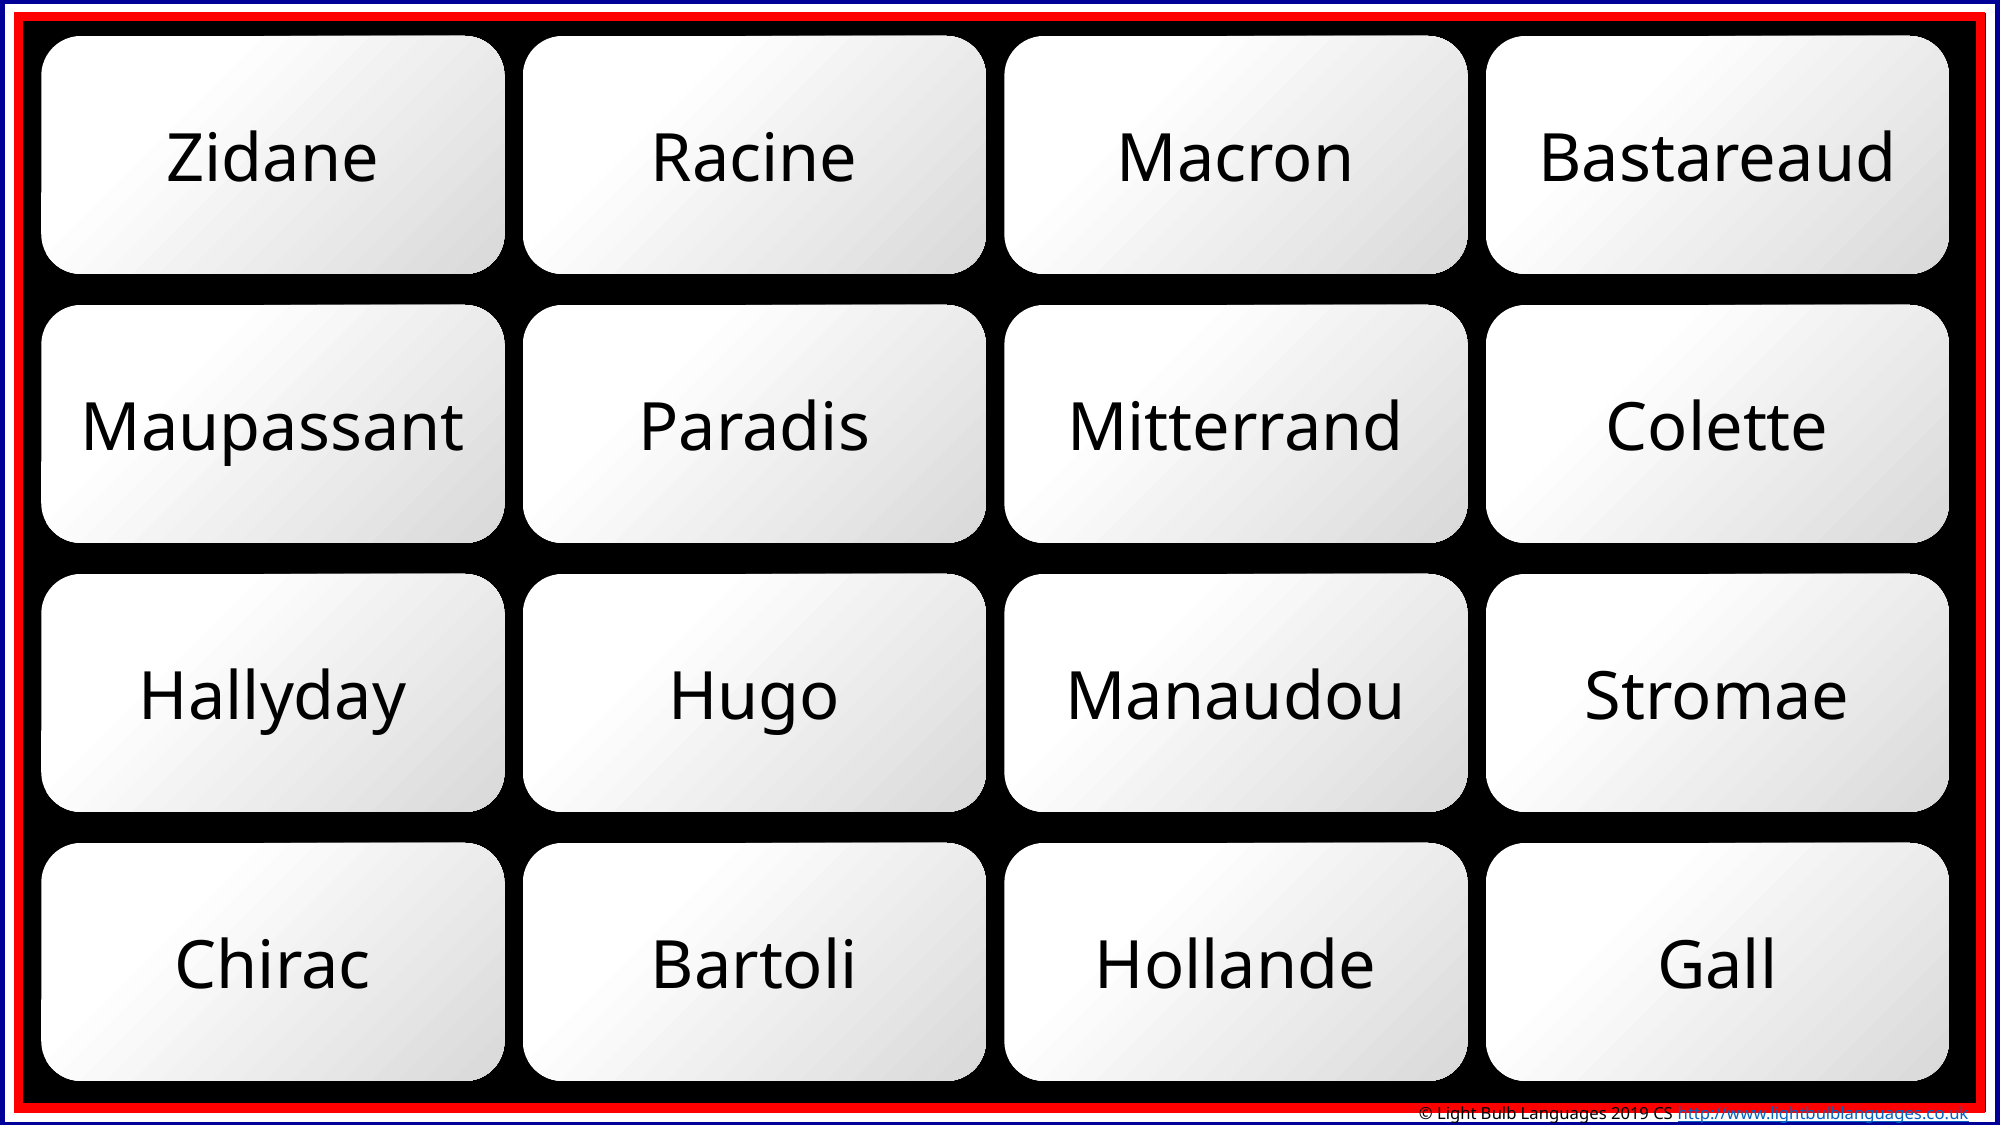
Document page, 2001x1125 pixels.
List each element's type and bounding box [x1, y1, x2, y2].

text_box [0, 0, 2000, 1125]
